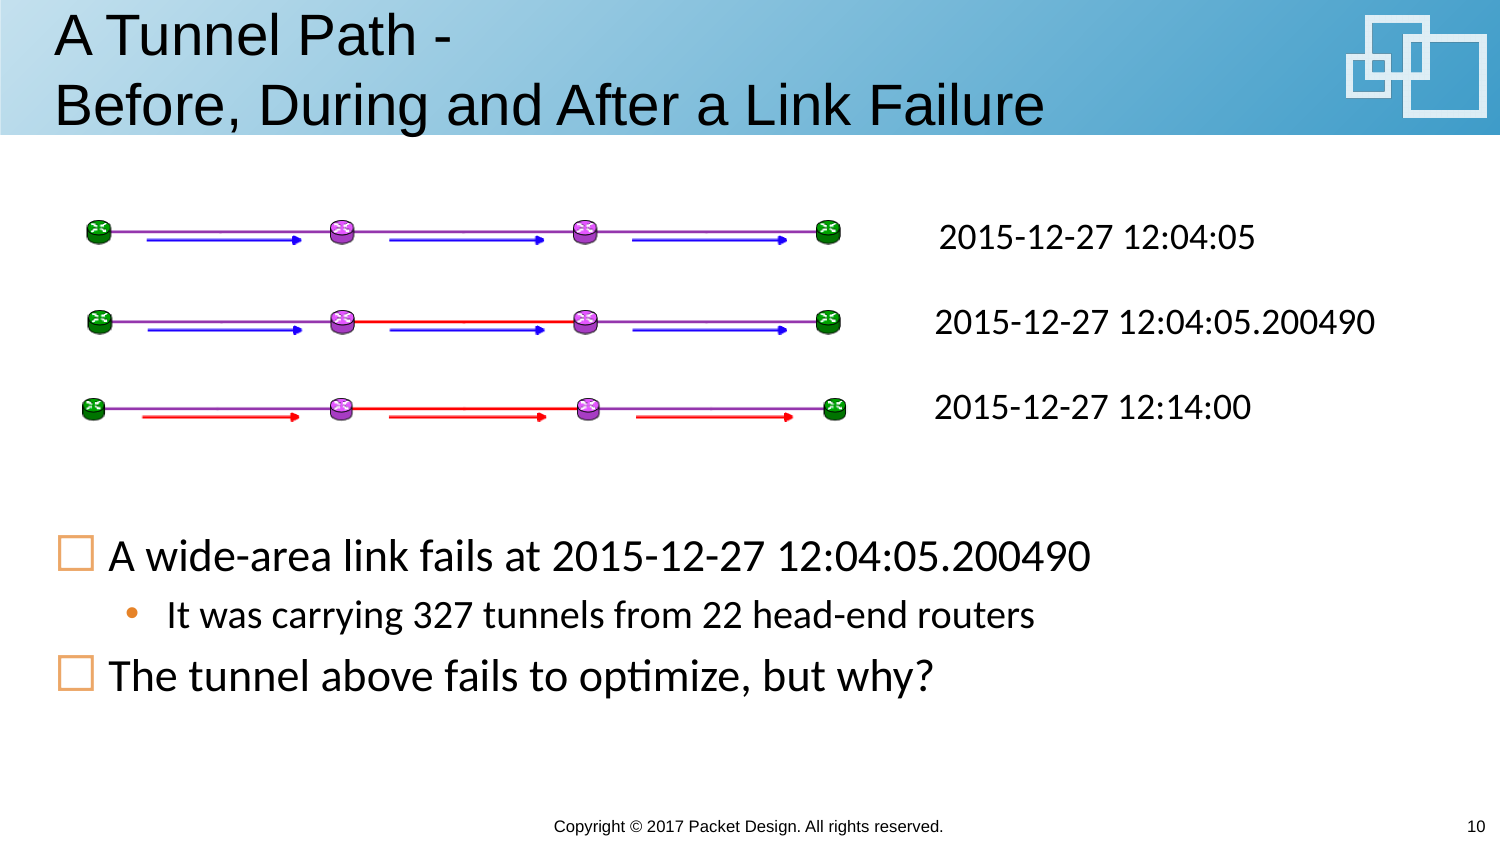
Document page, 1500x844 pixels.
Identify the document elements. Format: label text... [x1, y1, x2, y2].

picture [67, 290, 861, 365]
slide_number 10 [1150, 798, 1500, 844]
picture [1393, 15, 1487, 118]
picture [67, 378, 861, 452]
picture [58, 655, 94, 691]
title A Tunnel Path - Before, During and After a Link Failure [39, 0, 1393, 135]
footer Copyright © 2017 Packet Design. All rights reserved. [495, 798, 1004, 844]
list A wide-area link fails at 2015-12-27 12:04:05.200490 It was carrying 327 tunnels from 22 head-end routers The tunnel above fails to optimize, but why? [43, 517, 1456, 714]
picture [58, 535, 94, 571]
text_box 2015-12-27 12:04:05.200490 [919, 289, 1391, 350]
text_box 2015-12-27 12:04:05 [923, 204, 1271, 265]
picture [66, 200, 861, 275]
text_box 2015-12-27 12:14:00 [919, 374, 1267, 435]
